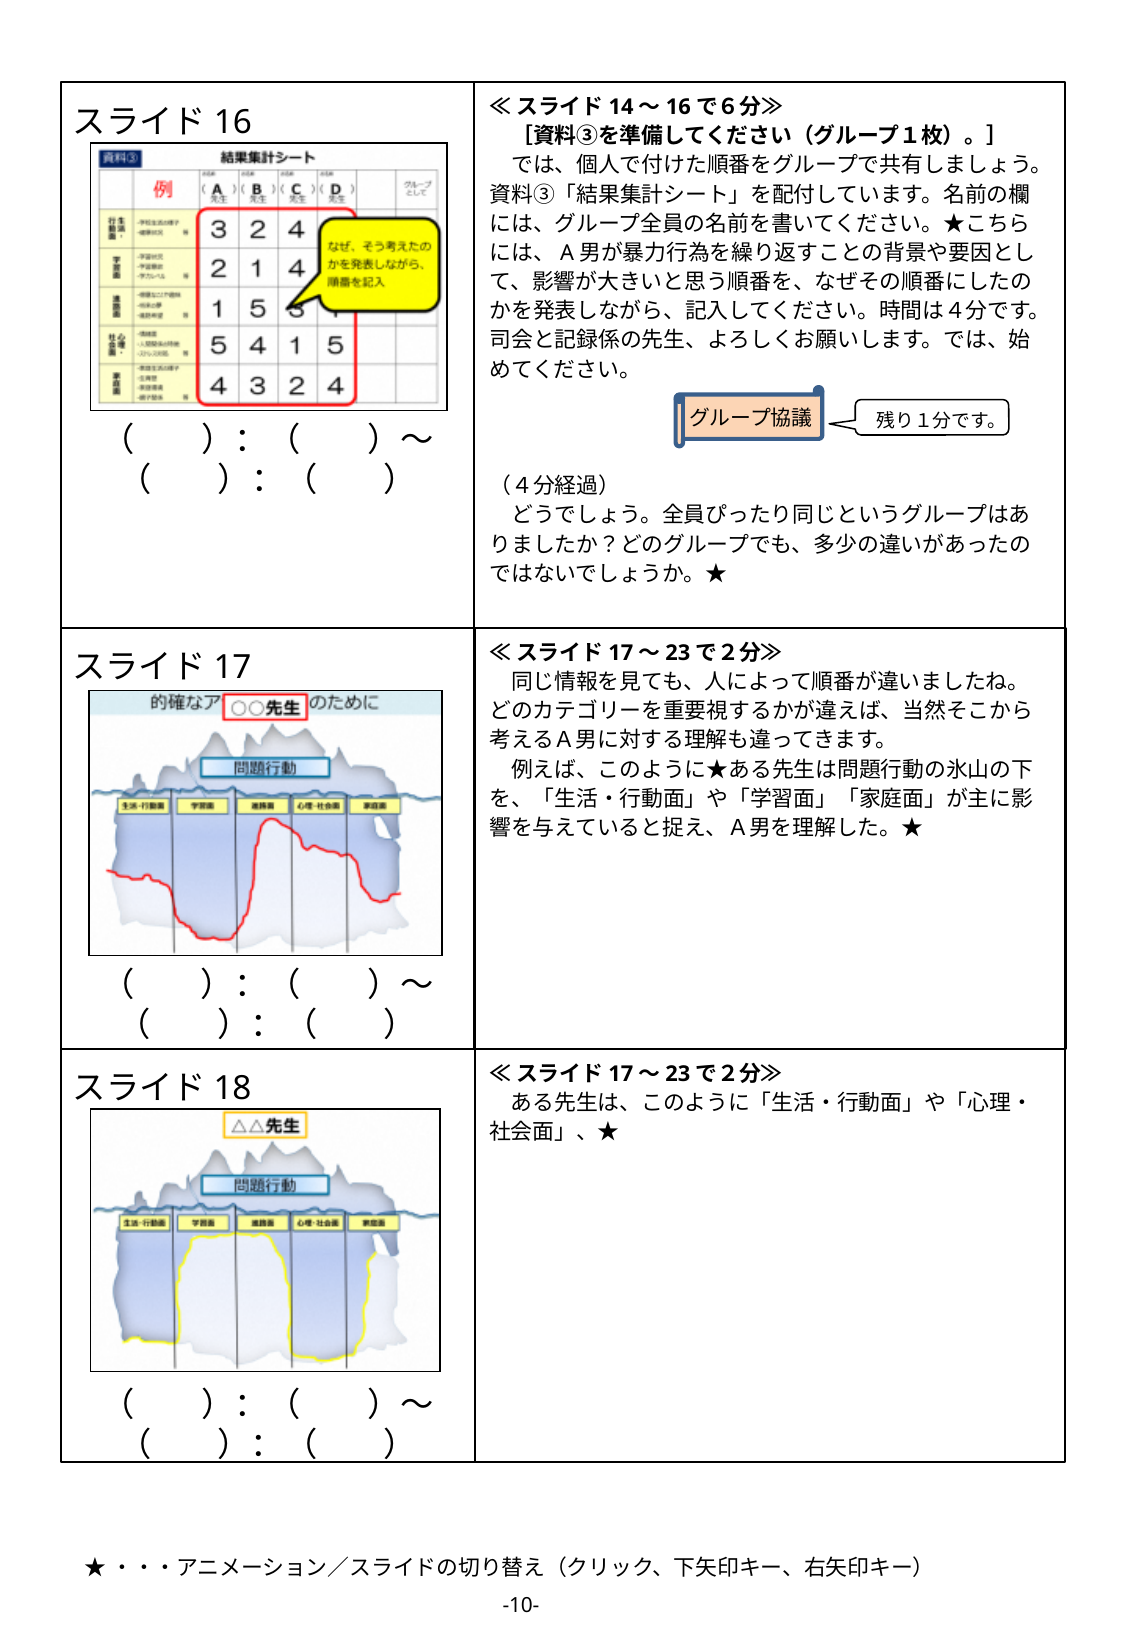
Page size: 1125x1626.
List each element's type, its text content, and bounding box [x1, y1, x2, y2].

picture [90, 143, 447, 411]
text_box -10- [487, 1584, 633, 1625]
picture [89, 690, 442, 955]
picture [91, 1109, 440, 1371]
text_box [60, 1048, 1066, 1463]
text_box ★・・・アニメーション／スライドの切り替え（クリック、下矢印キー、右矢印キー） [69, 1546, 950, 1588]
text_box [60, 627, 1066, 1048]
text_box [60, 81, 1065, 627]
